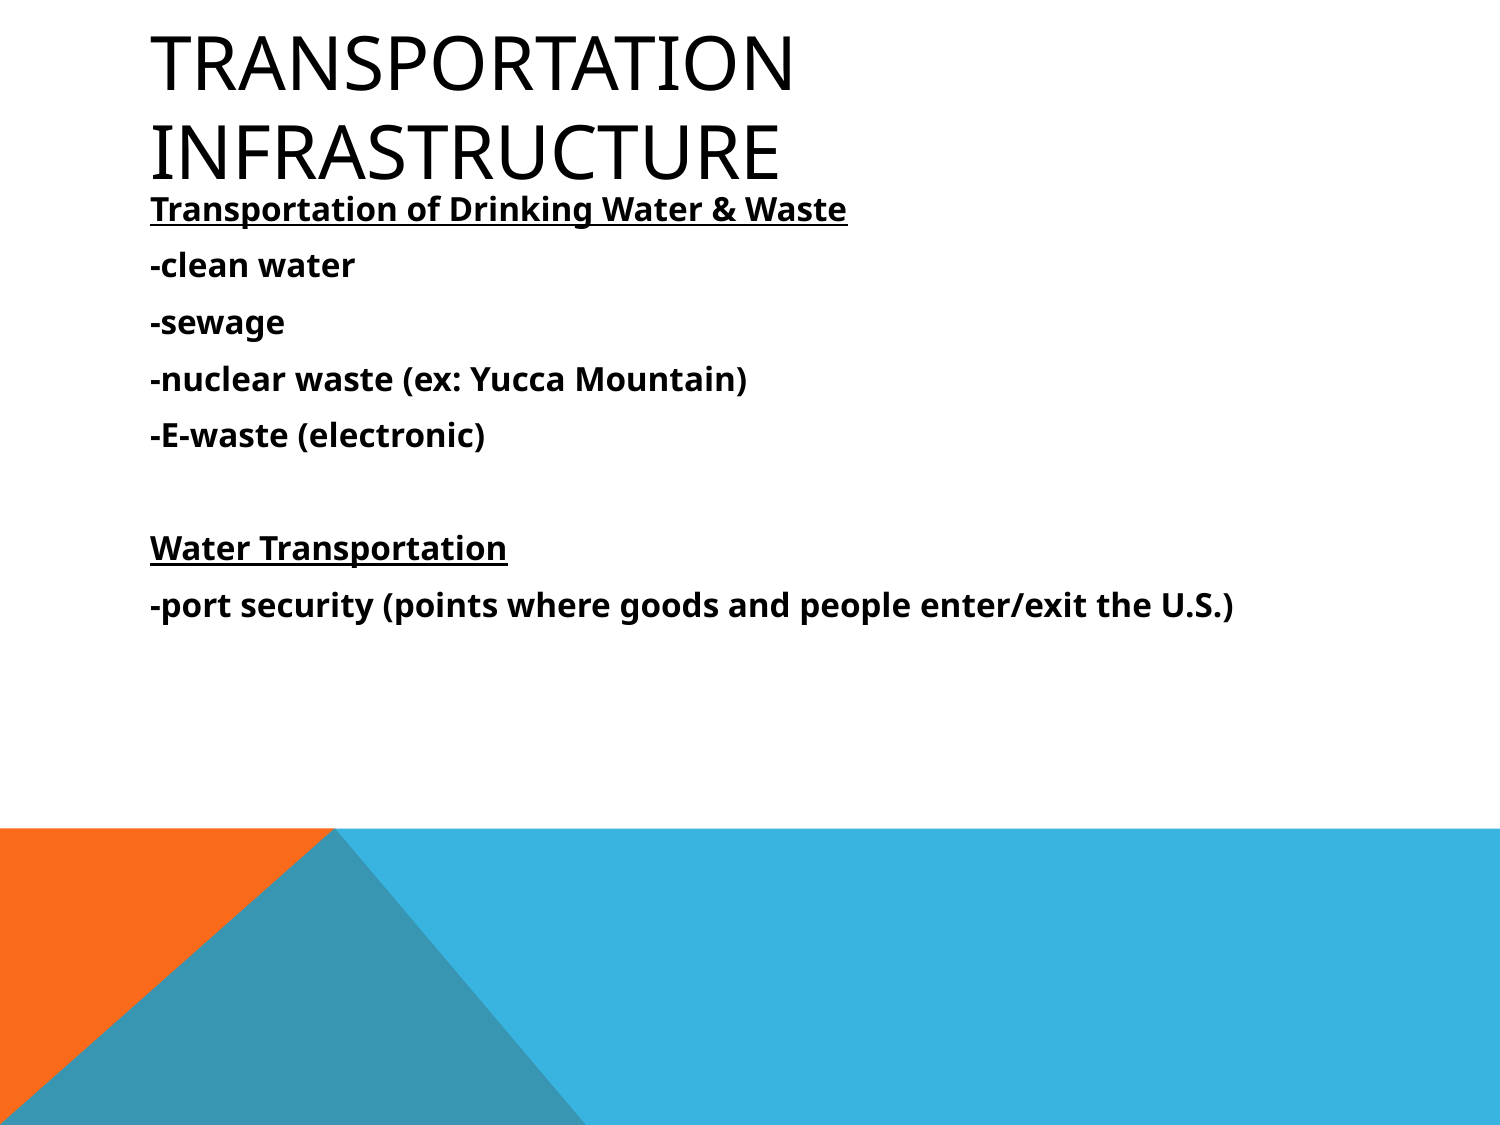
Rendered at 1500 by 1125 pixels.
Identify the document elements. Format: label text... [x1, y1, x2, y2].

title Transportation Infrastructure [135, 60, 1369, 150]
list Transportation of Drinking Water & Waste -clean water -sewage -nuclear waste (ex: Yucca Mountain) -E-waste (electronic) Water Transportation -port security (points where goods and people enter/exit the U.S.) [135, 180, 1369, 768]
